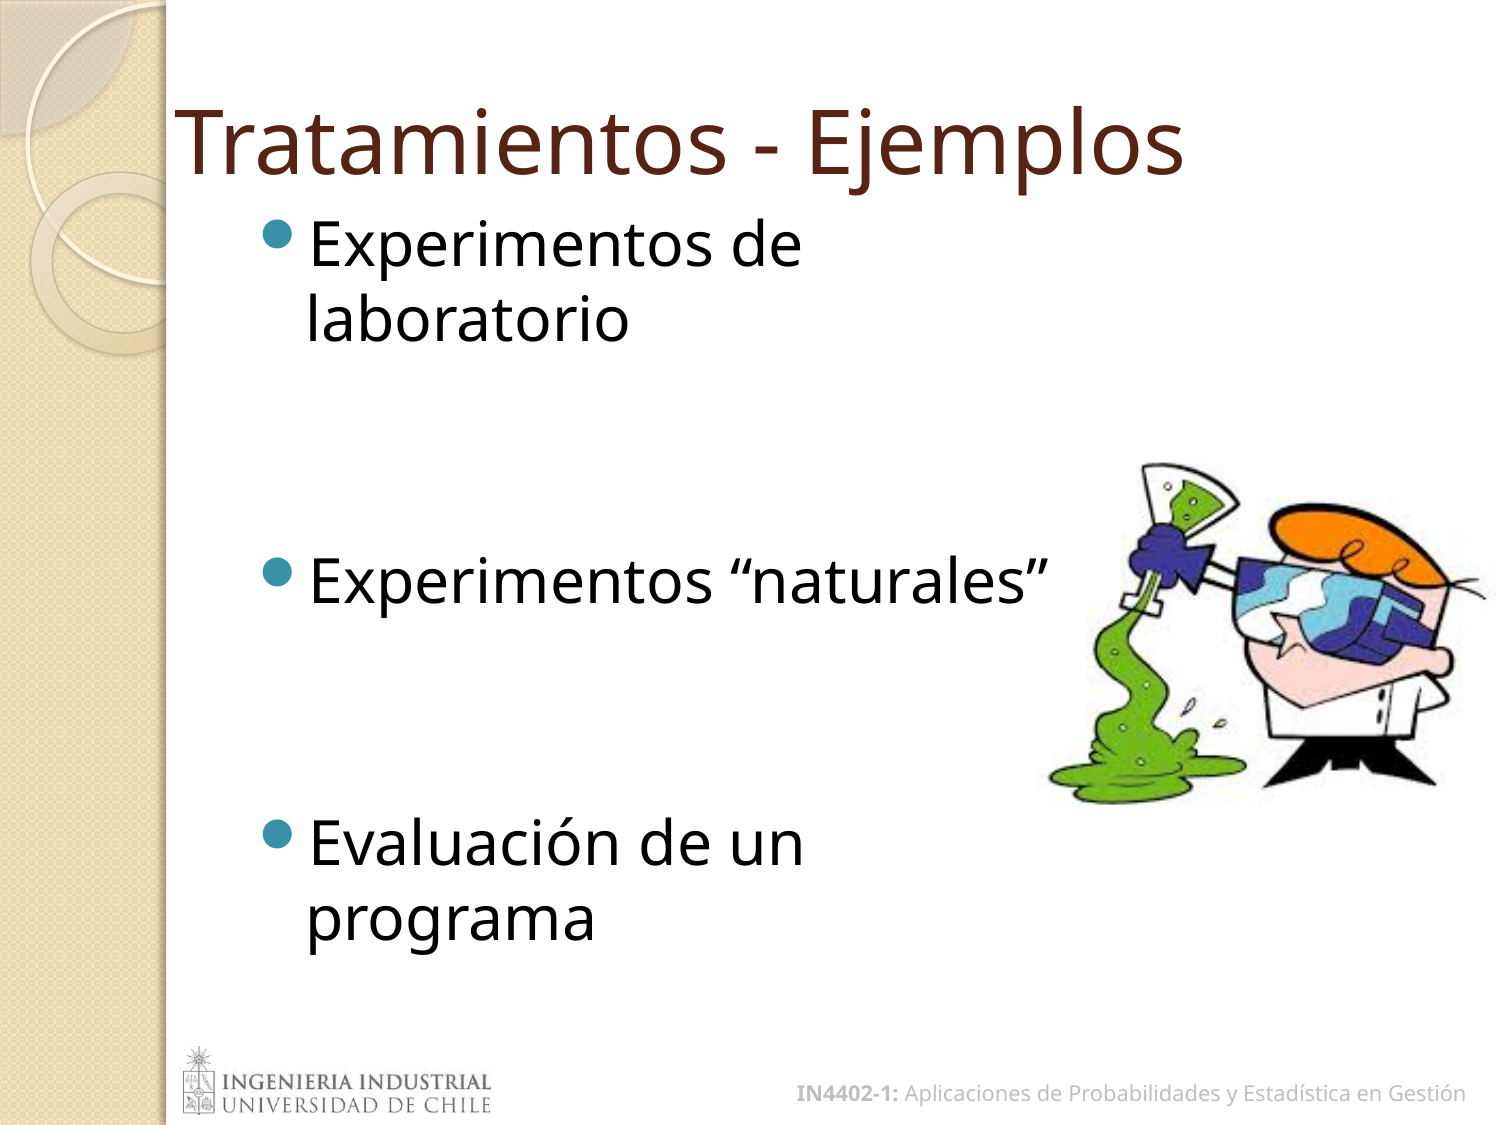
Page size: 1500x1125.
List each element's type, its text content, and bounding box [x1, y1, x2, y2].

picture [183, 1046, 491, 1115]
picture [1019, 361, 1500, 835]
title Tratamientos - Ejemplos [159, 45, 1500, 233]
list Experimentos de laboratorio Experimentos “naturales” Evaluación de un programa [230, 196, 1081, 984]
